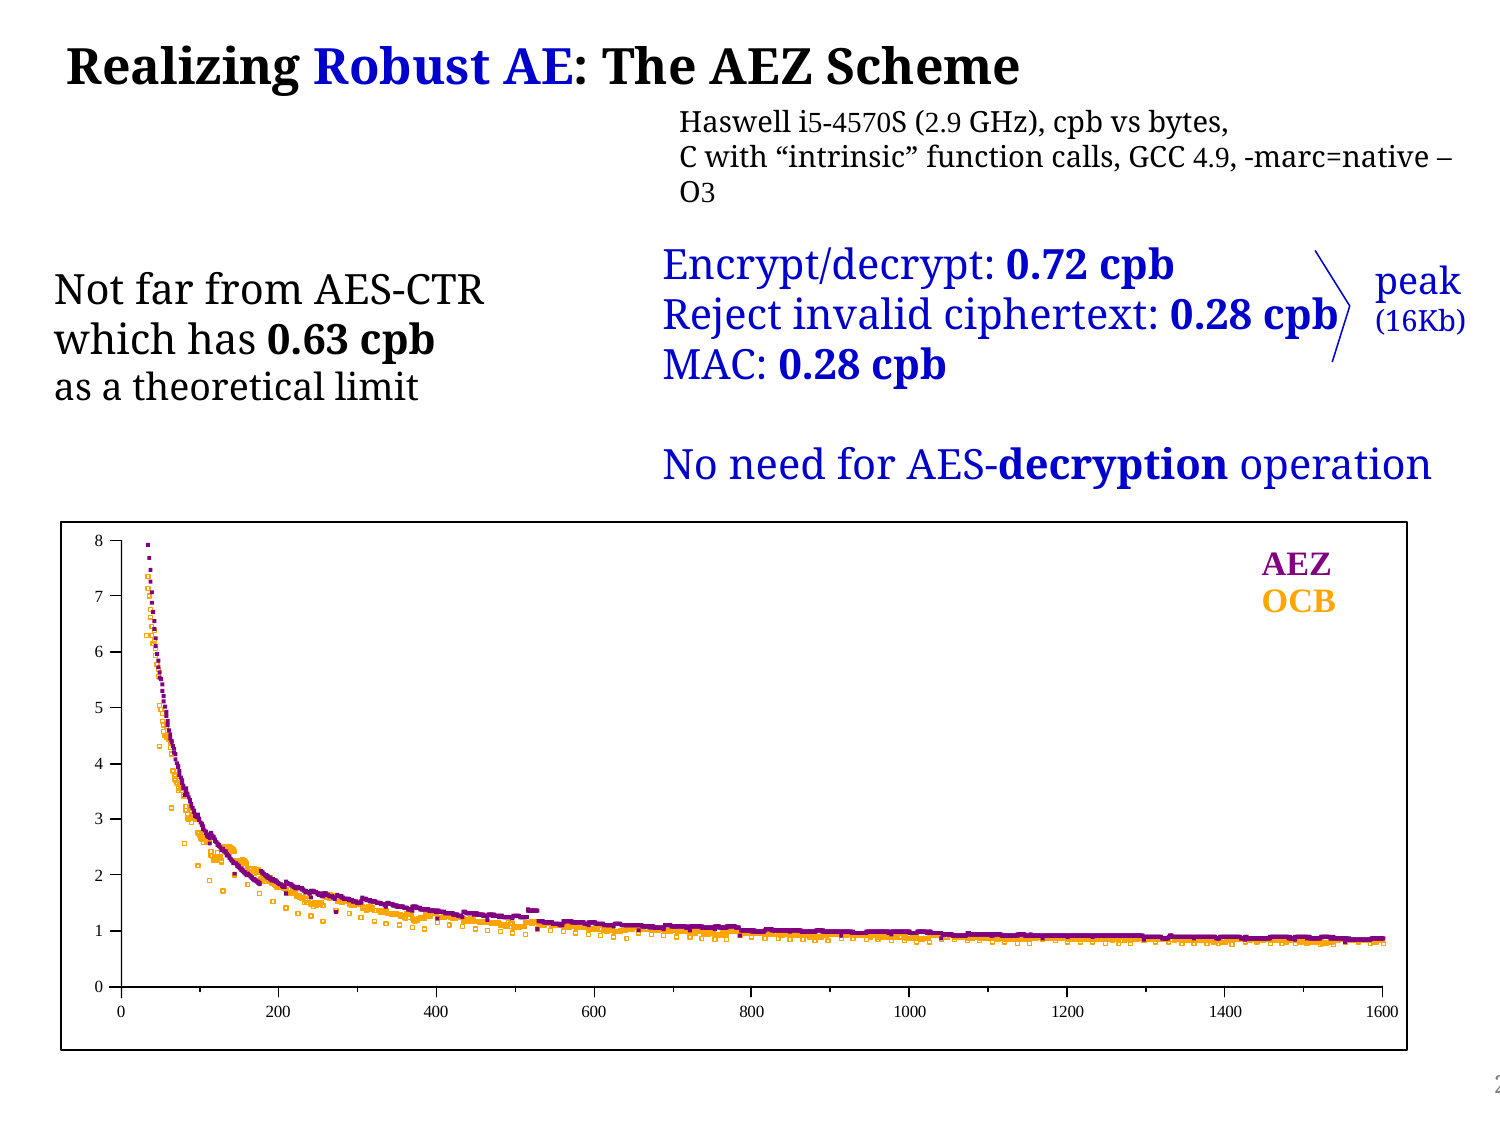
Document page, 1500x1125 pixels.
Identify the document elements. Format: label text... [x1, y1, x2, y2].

text_box peak (16Kb) [1360, 249, 1481, 345]
text_box Encrypt/decrypt: 0.72 cpb Reject invalid ciphertext: 0.28 cpb MAC: 0.28 cpb No need for AES-decryption operation [647, 230, 1448, 496]
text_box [1332, 305, 1350, 363]
text_box Not far from AES-CTR which has 0.63 cpb as a theoretical limit [39, 255, 499, 415]
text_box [1314, 250, 1351, 307]
picture [61, 522, 1407, 1050]
text_box Haswell i5-4570S (2.9 GHz), cpb vs bytes, C with “intrinsic” function calls, GCC 4.9, -marc=native –O3 [664, 96, 1500, 216]
text_box Realizing Robust AE: The AEZ Scheme [52, 27, 1037, 102]
